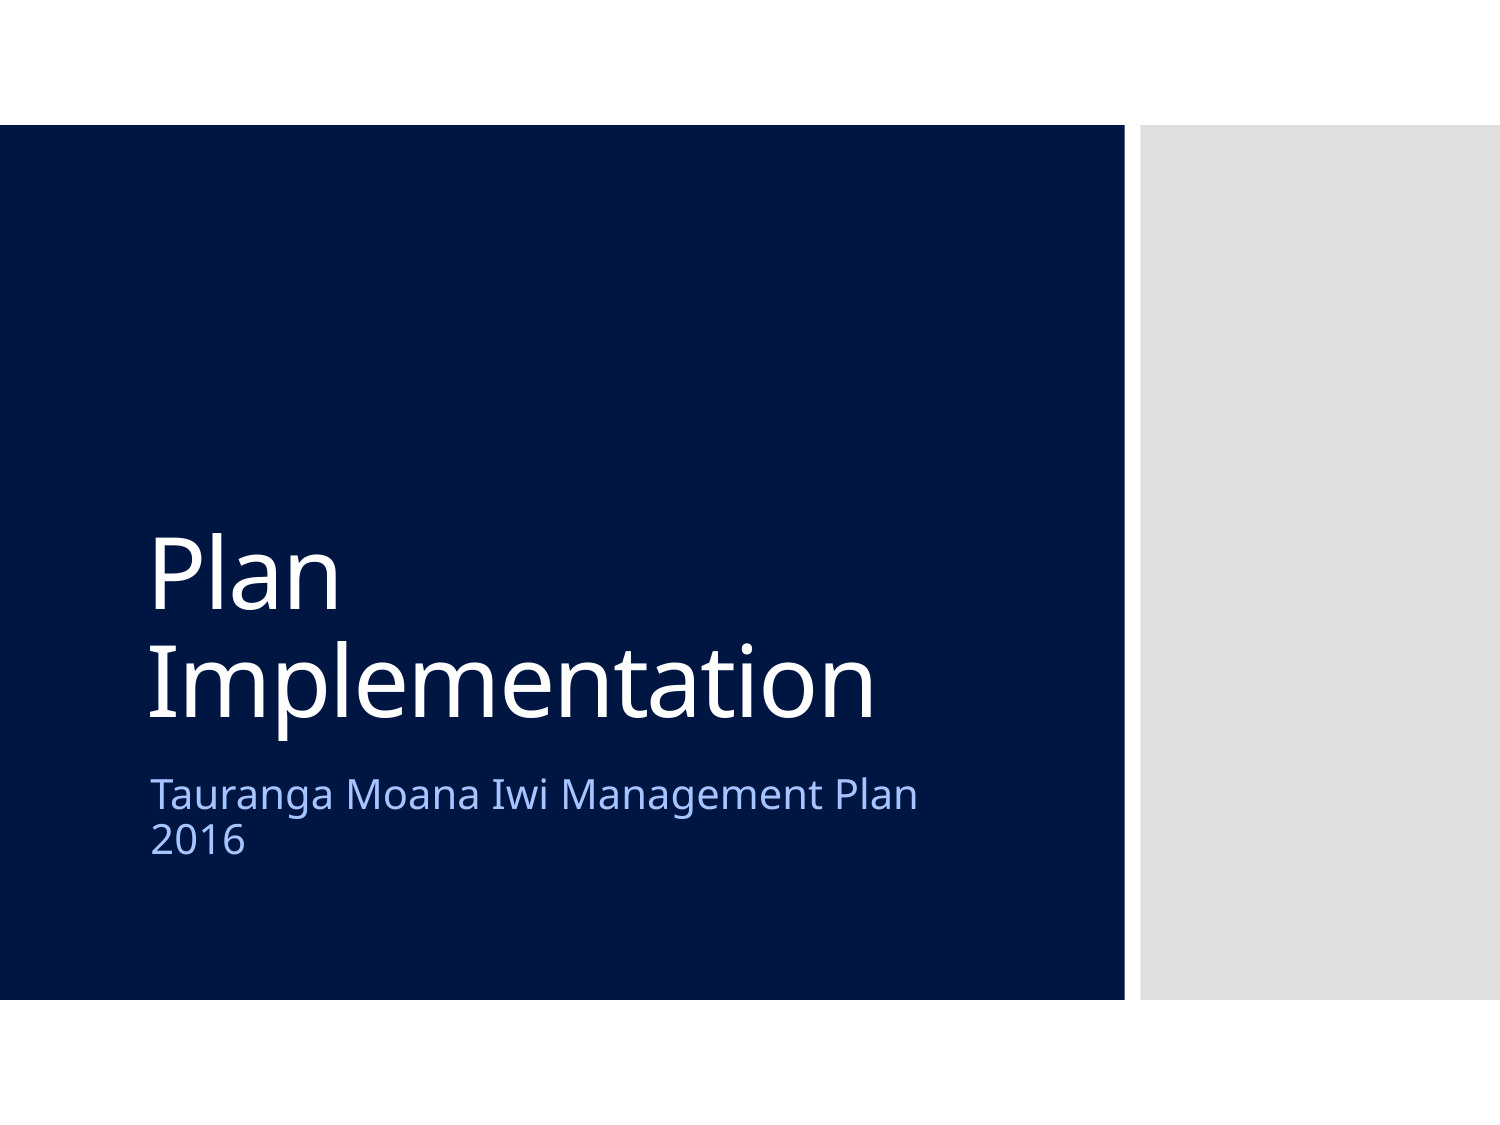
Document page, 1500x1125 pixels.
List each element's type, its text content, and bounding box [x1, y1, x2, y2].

subtitle Tauranga Moana Iwi Management Plan 2016 [135, 766, 1036, 917]
title Plan Implementation [131, 213, 1032, 747]
